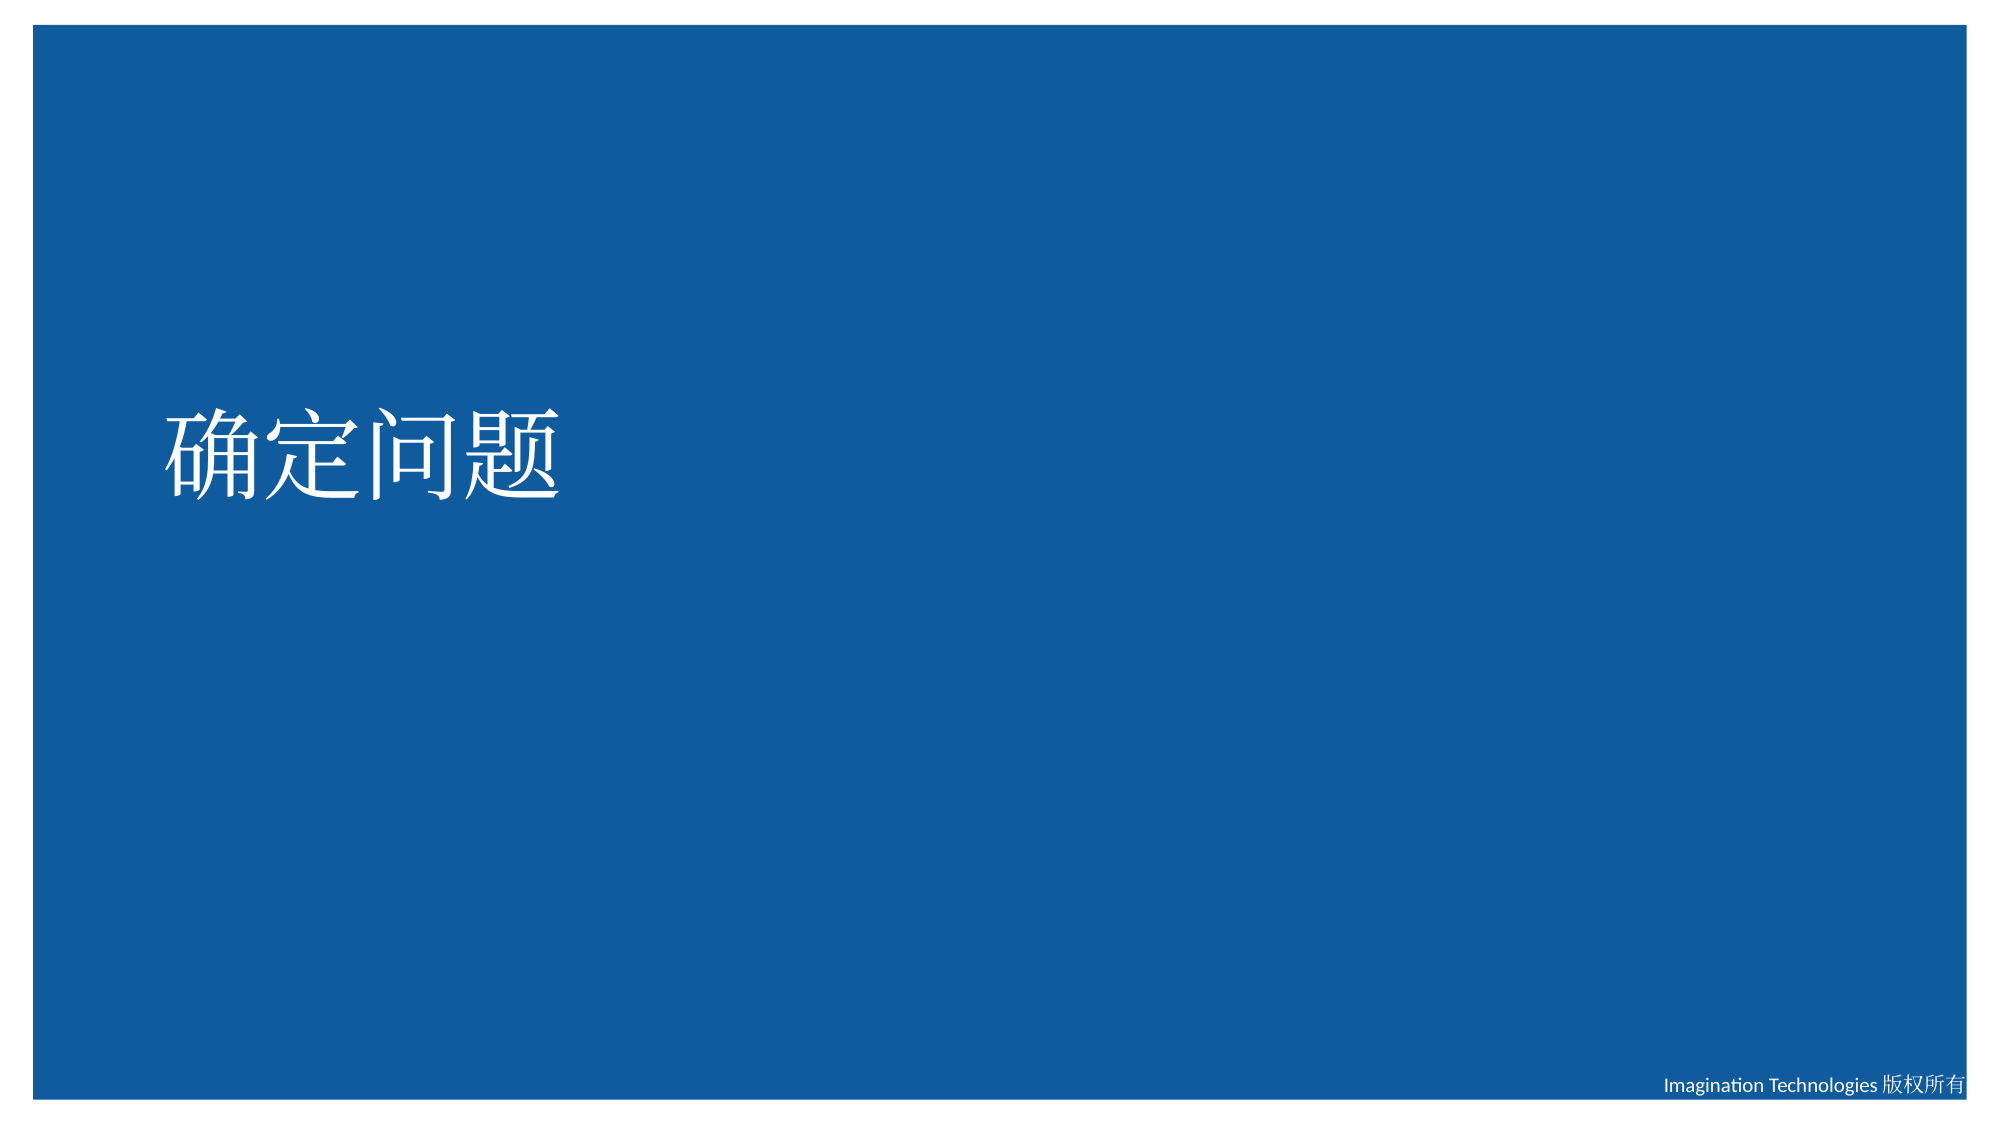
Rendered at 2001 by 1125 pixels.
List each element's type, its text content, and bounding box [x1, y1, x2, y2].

text_box Imagination Technologies版权所有 [31, 1064, 1981, 1105]
title 确定问题 [146, 317, 1870, 597]
